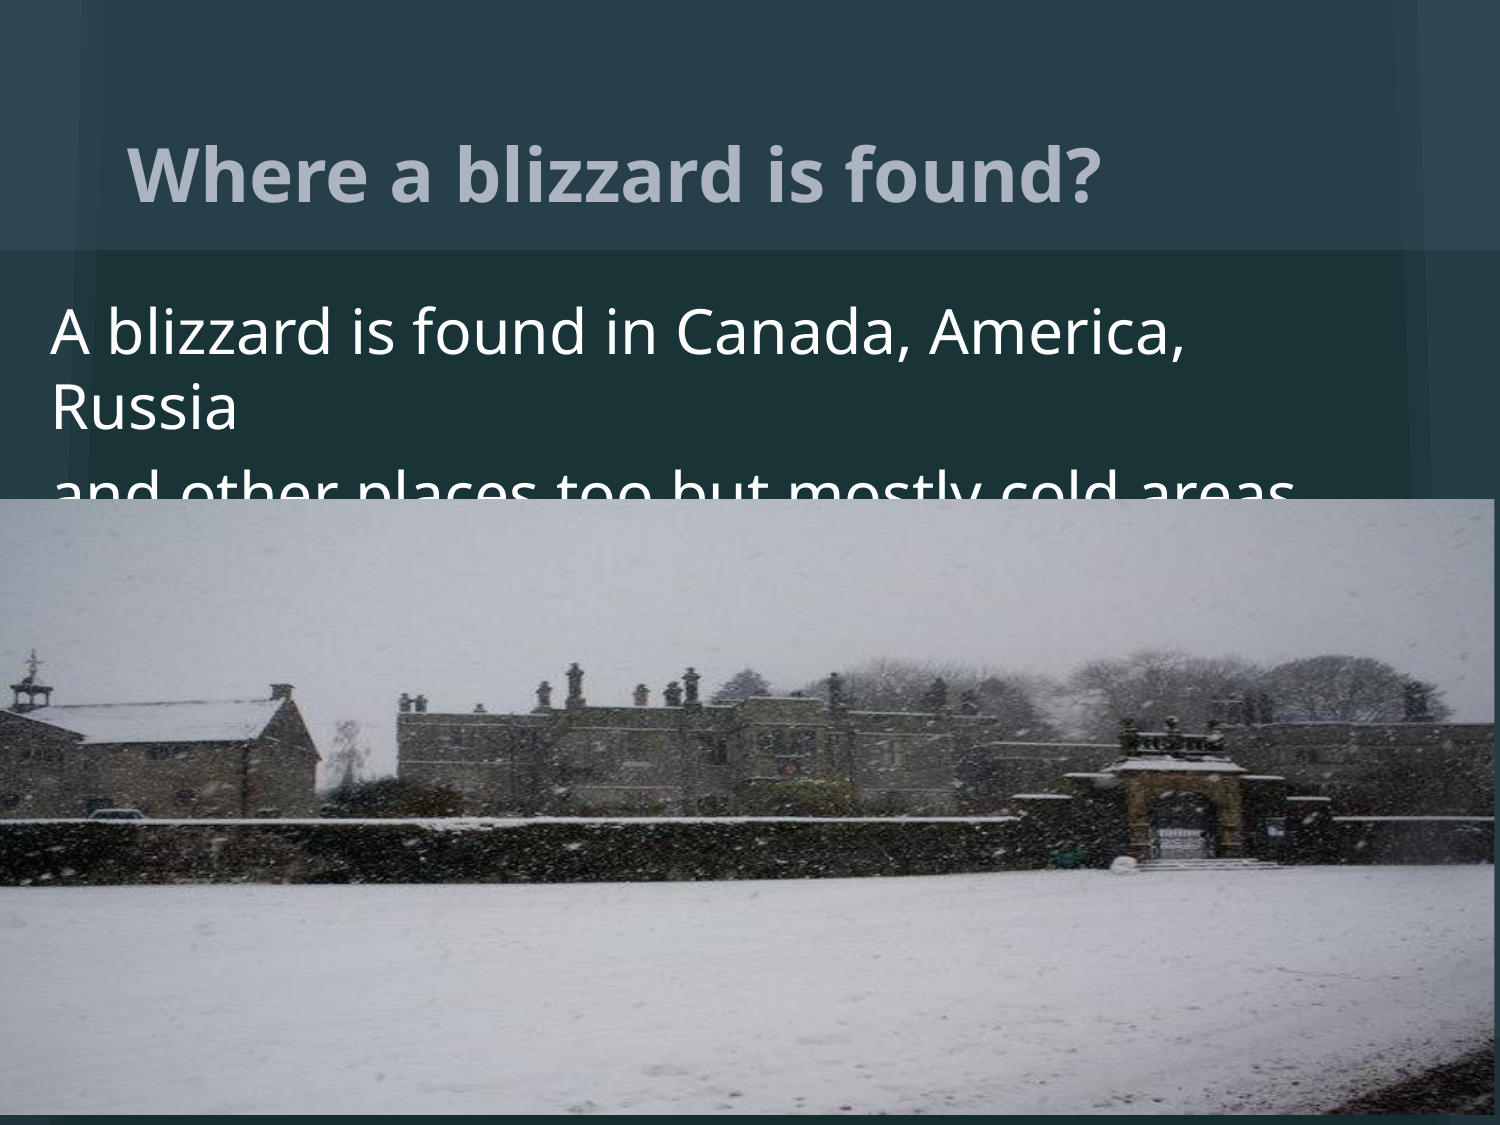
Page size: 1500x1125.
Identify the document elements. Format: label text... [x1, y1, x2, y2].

title Where a blizzard is found? [75, 14, 1425, 233]
list A blizzard is found in Canada, America, Russia and other places too but mostly cold areas. [35, 277, 1386, 499]
text_box [0, 499, 1495, 1115]
